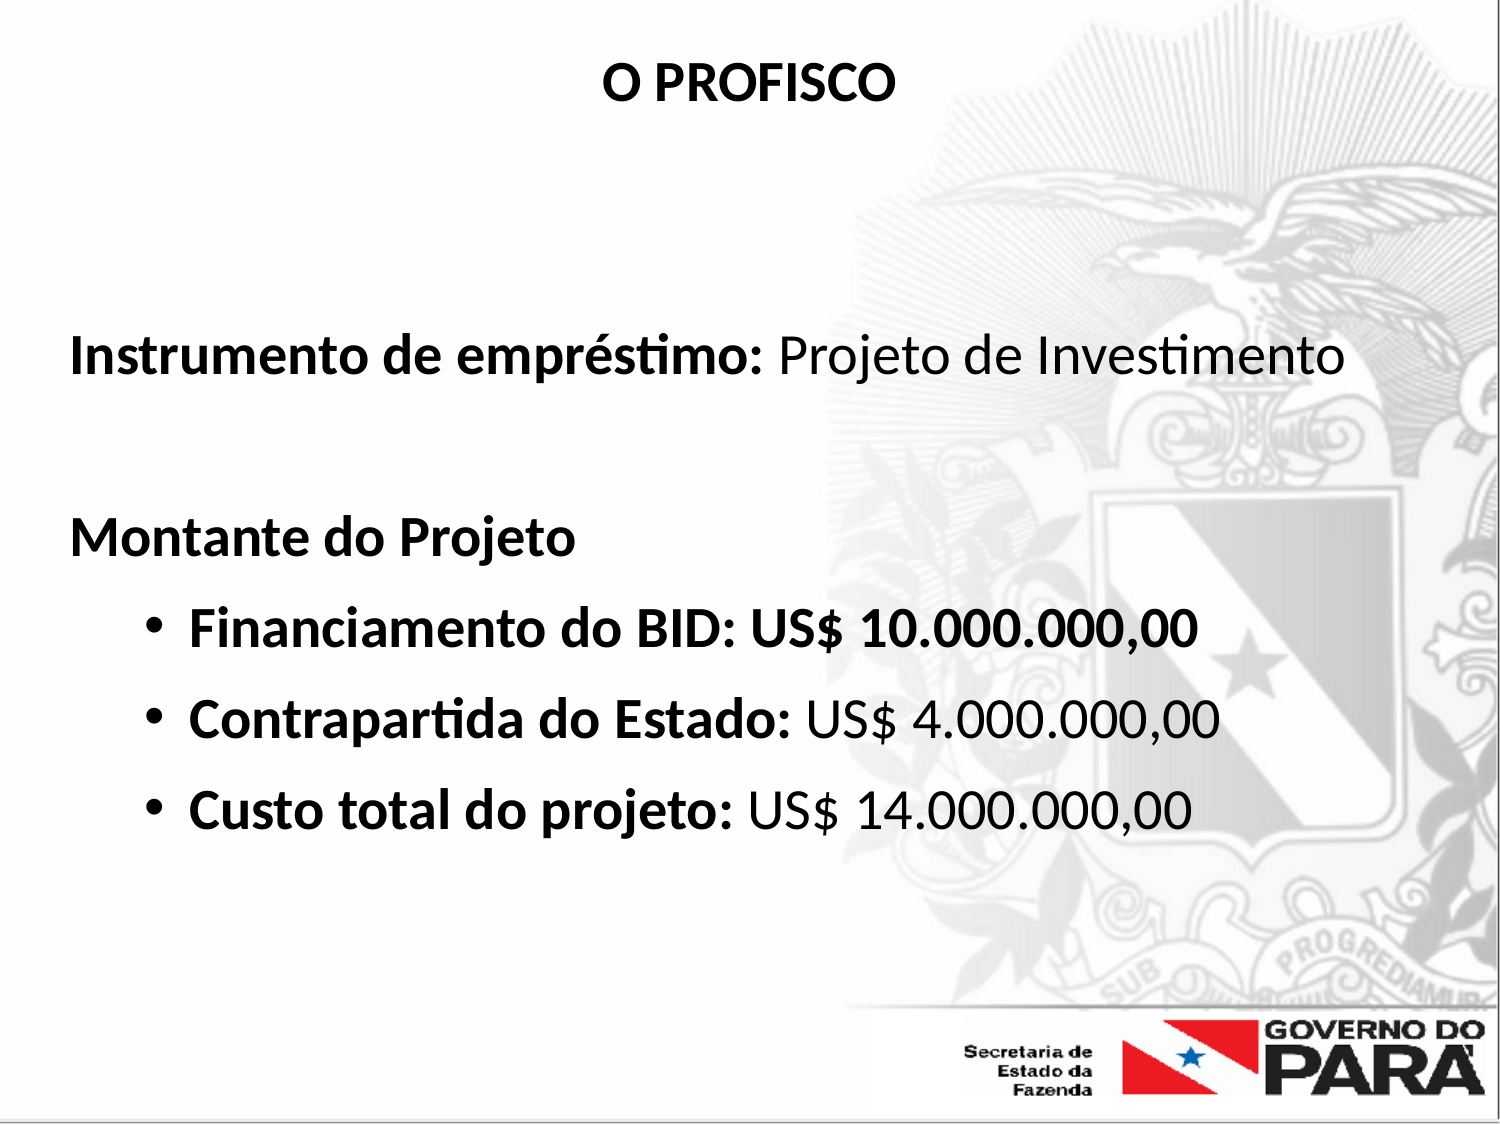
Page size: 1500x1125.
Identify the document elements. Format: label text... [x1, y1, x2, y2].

text_box Instrumento de empréstimo: Projeto de Investimento Montante do Projeto Financiamento do BID: US$ 10.000.000,00 Contrapartida do Estado: US$ 4.000.000,00 Custo total do projeto: US$ 14.000.000,00 [41, 160, 1447, 976]
picture [0, 0, 1500, 1125]
title O PROFISCO [74, 17, 1426, 138]
